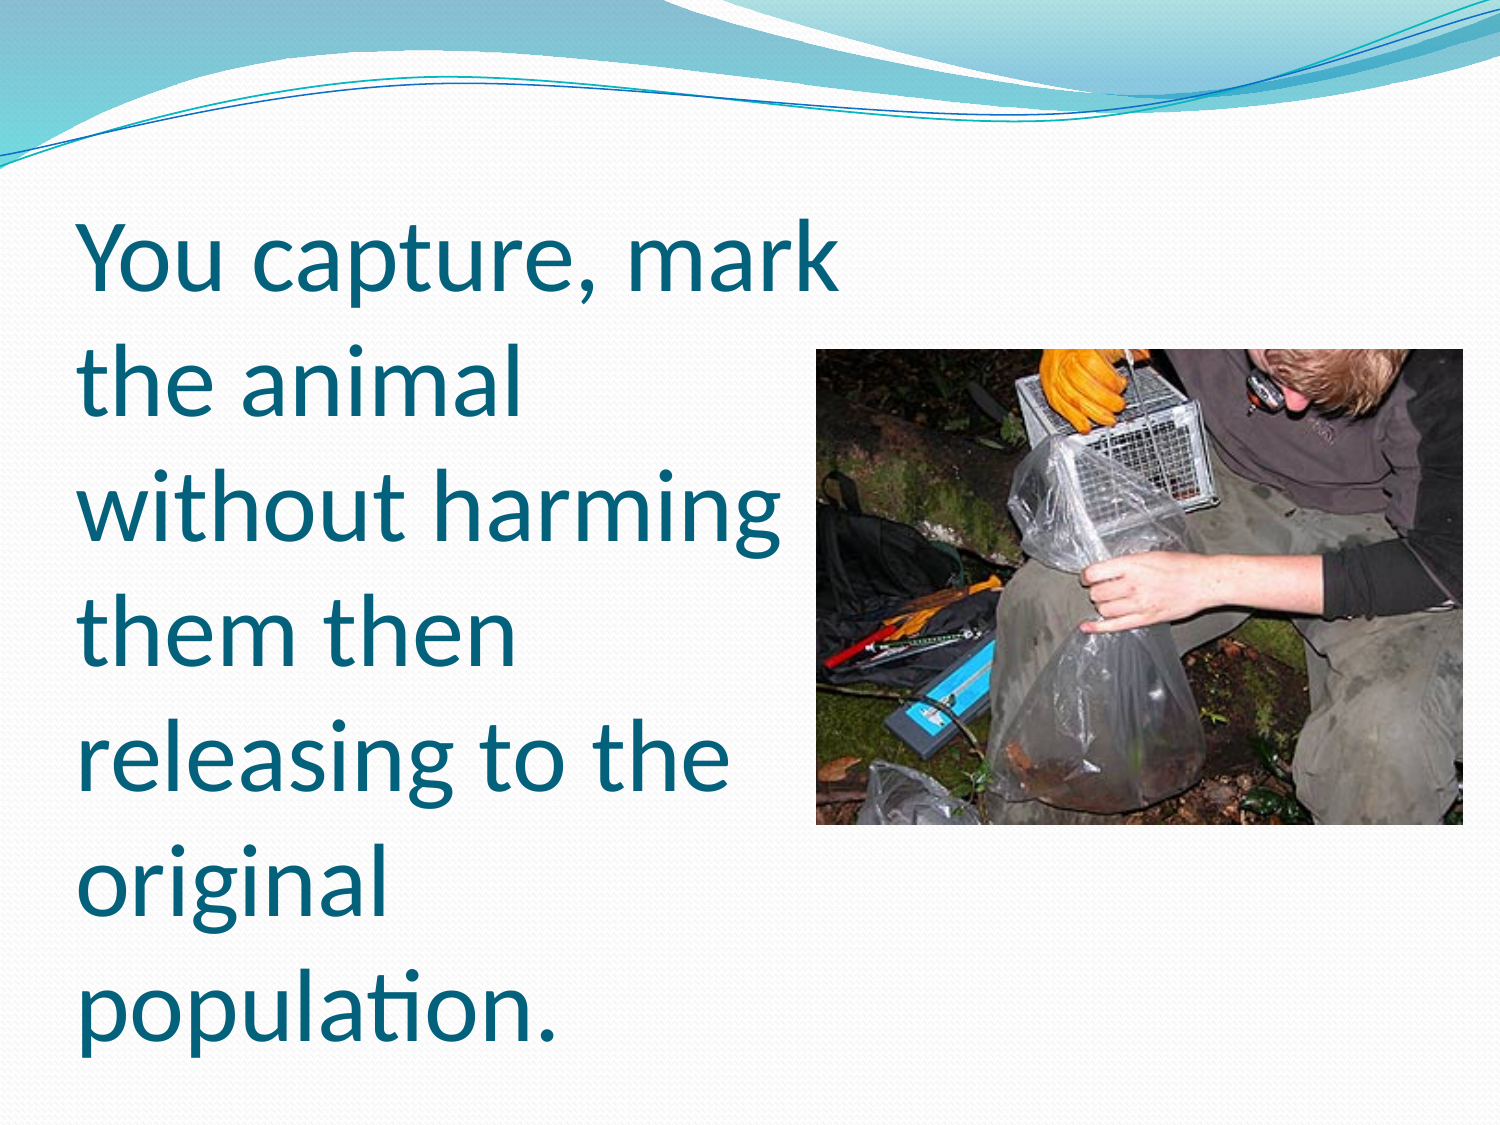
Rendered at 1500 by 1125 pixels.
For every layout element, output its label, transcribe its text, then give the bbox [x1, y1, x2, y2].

title You capture, mark the animal without harming them then releasing to the original population. [75, 115, 875, 1063]
picture [815, 349, 1463, 826]
